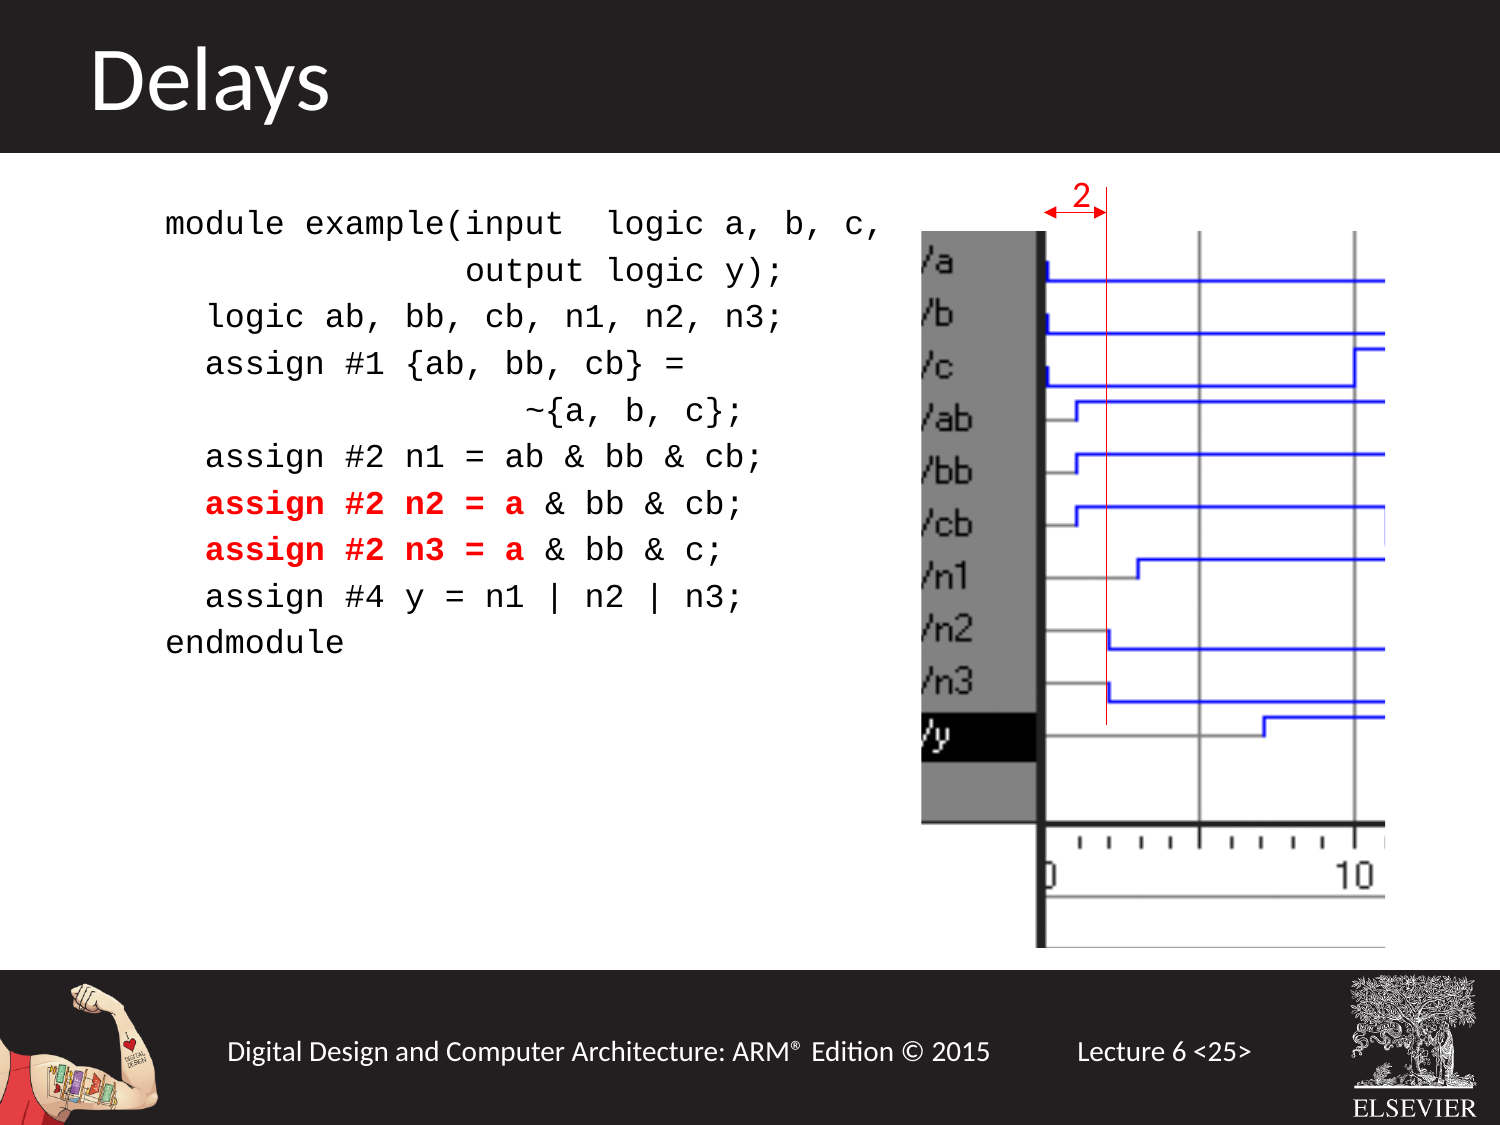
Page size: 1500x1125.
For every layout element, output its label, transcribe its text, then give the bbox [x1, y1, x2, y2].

text_box 2 [1057, 162, 1107, 211]
text_box [87, 174, 1413, 1025]
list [918, 229, 1388, 951]
picture [0, 979, 163, 1125]
list module example(input logic a, b, c, output logic y); logic ab, bb, cb, n1, n2, n3; assign #1 {ab, bb, cb} = ~{a, b, c}; assign #2 n1 = ab & bb & cb; assign #2 n2 = a & bb & cb; assign #2 n3 = a & bb & c; assign #4 y = n1 | n2 | n3; endmodule [150, 193, 913, 1007]
picture [1350, 974, 1477, 1117]
text_box Delays [75, 11, 1375, 136]
